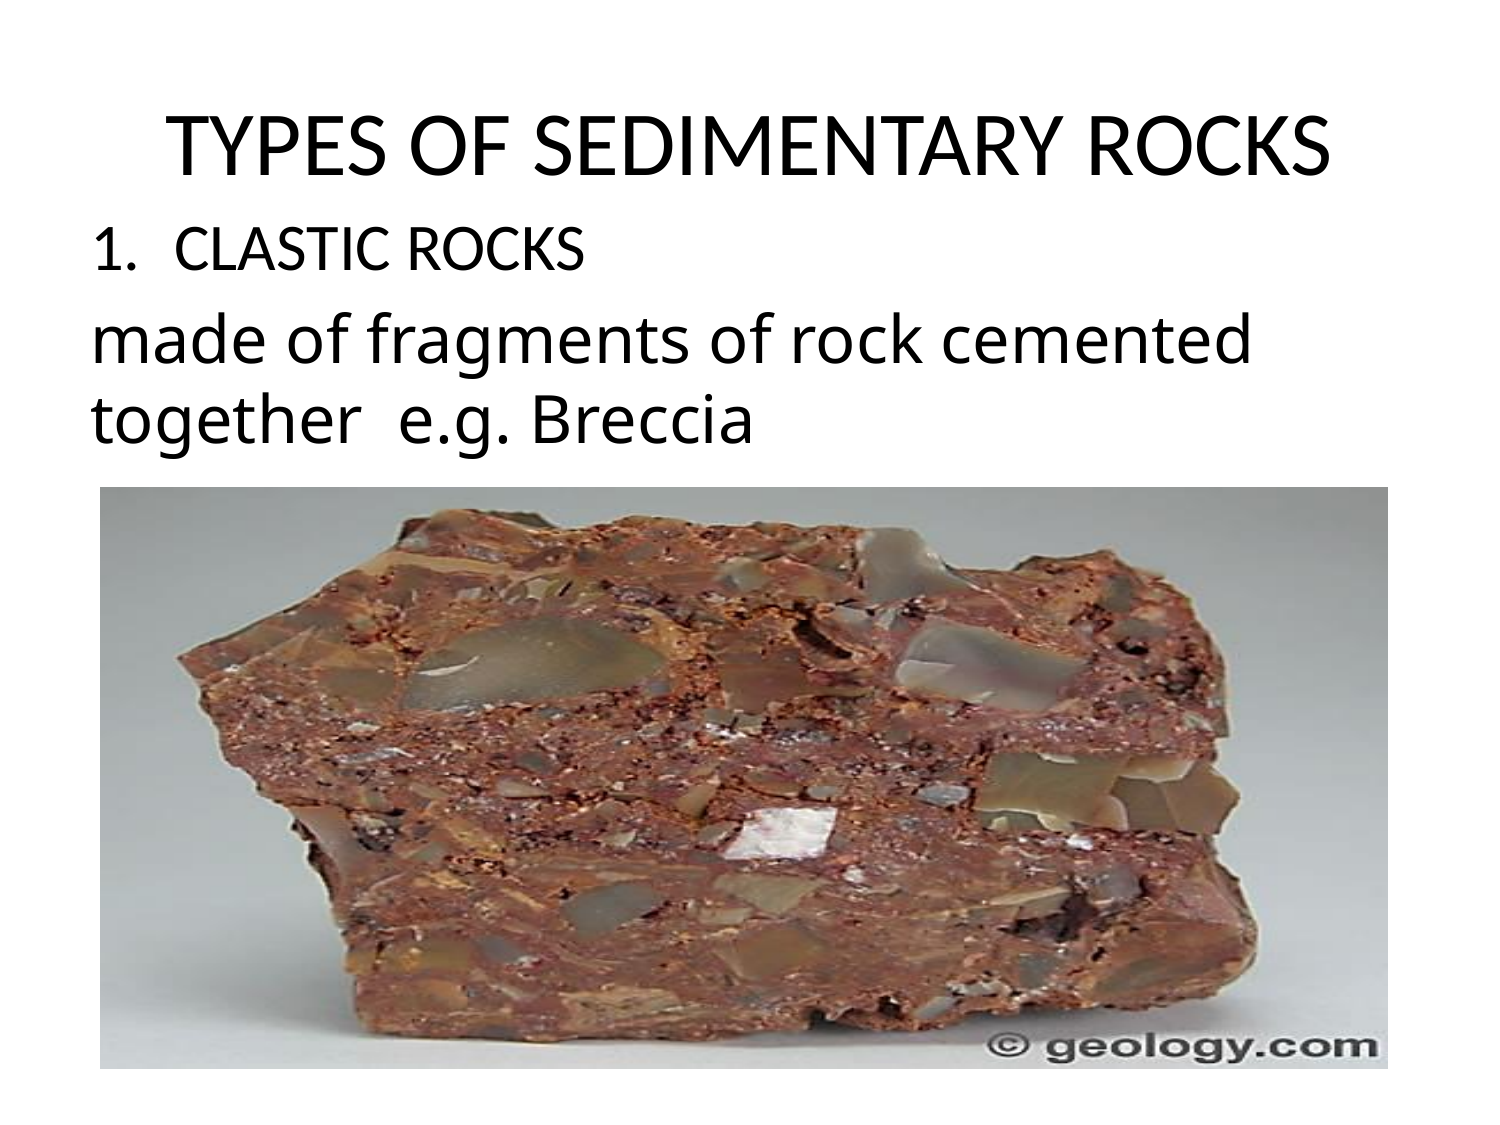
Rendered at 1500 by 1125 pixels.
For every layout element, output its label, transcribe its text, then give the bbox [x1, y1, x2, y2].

list CLASTIC ROCKS made of fragments of rock cemented together e.g. Breccia [75, 196, 1425, 1083]
picture [100, 487, 1388, 1069]
title TYPES OF SEDIMENTARY ROCKS [75, 45, 1425, 196]
